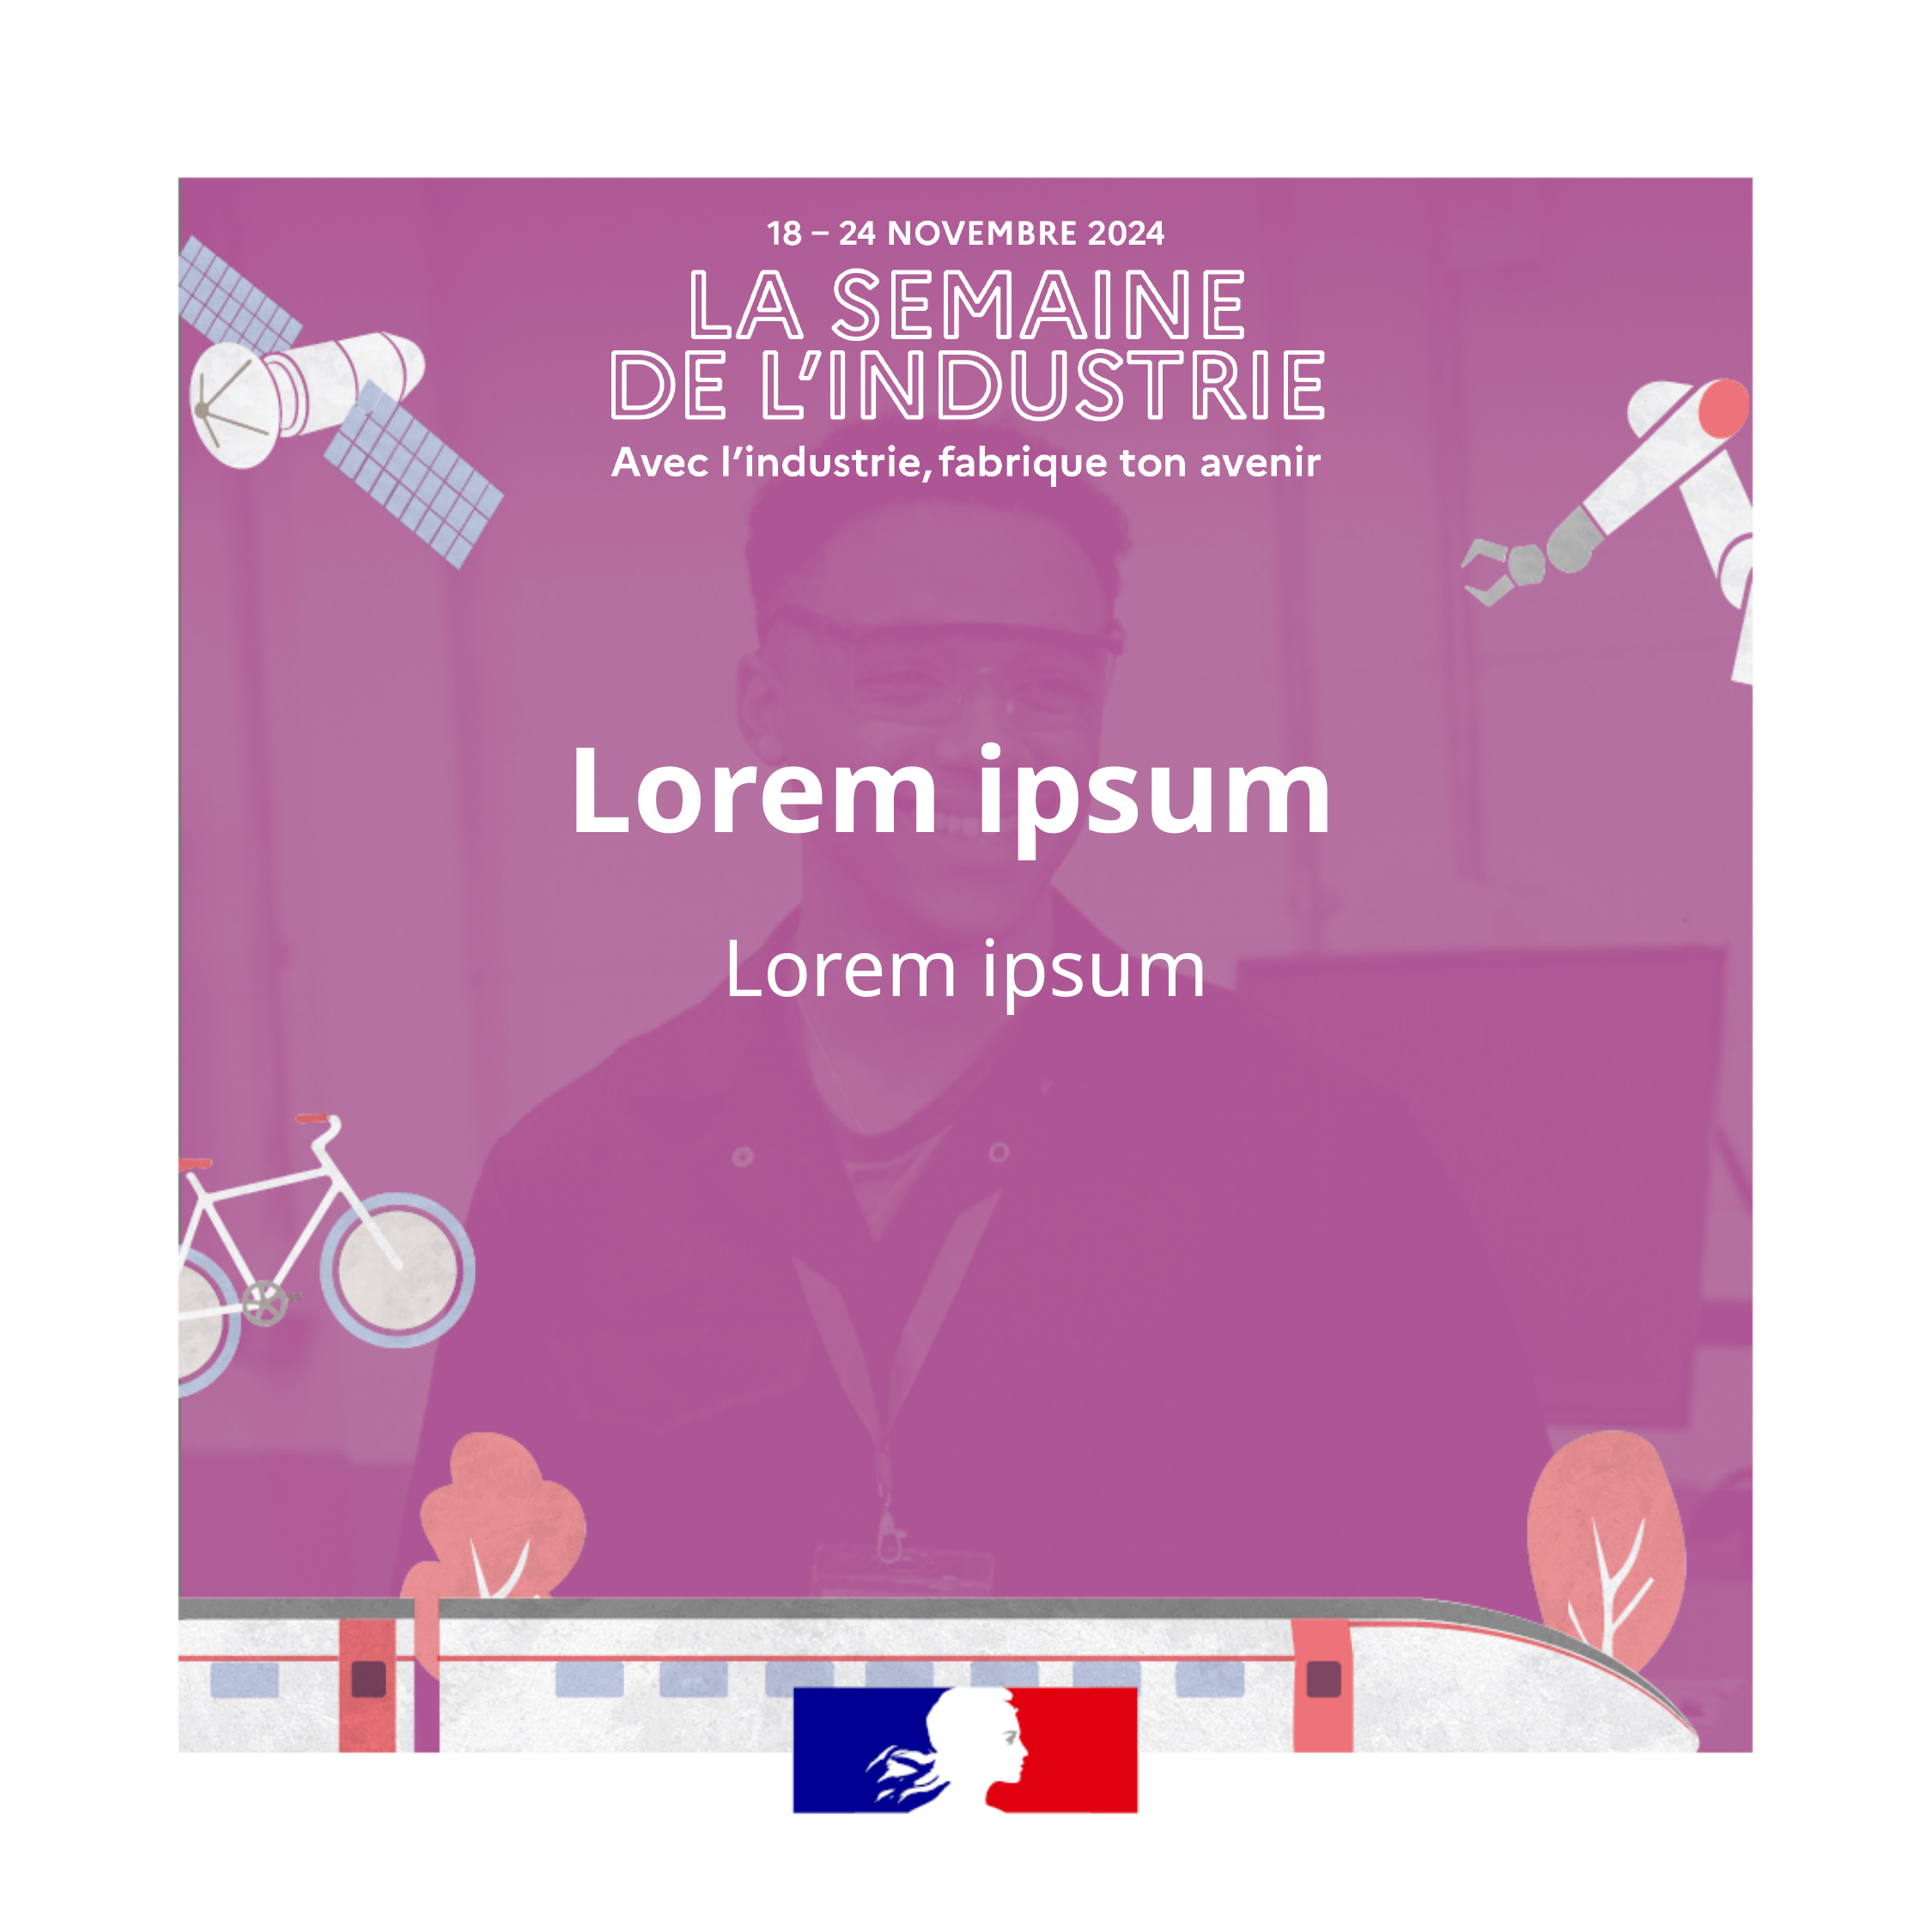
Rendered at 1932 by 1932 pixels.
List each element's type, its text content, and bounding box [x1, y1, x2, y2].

text_box Lorem ipsum [289, 911, 1643, 1019]
text_box Lorem ipsum [275, 708, 1628, 863]
picture [0, 0, 1932, 1932]
